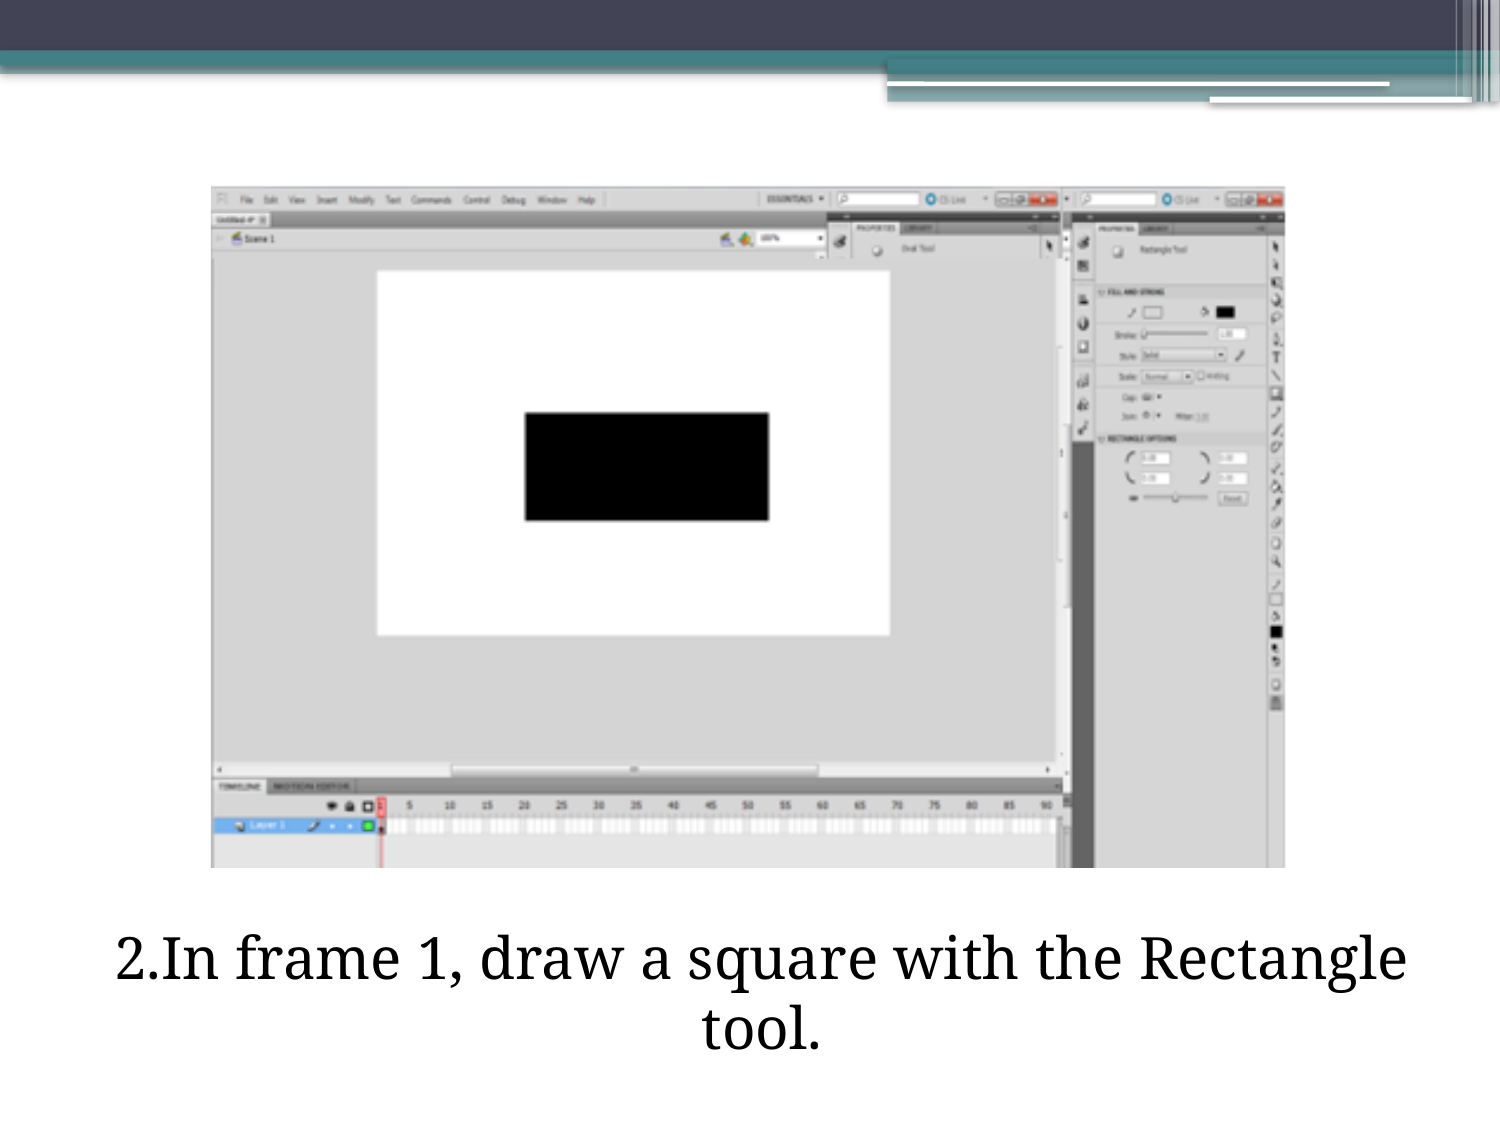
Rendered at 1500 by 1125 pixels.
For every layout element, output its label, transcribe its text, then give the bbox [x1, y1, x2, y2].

picture [210, 175, 1290, 868]
text_box 2.In frame 1, draw a square with the Rectangle tool. [82, 913, 1442, 1069]
